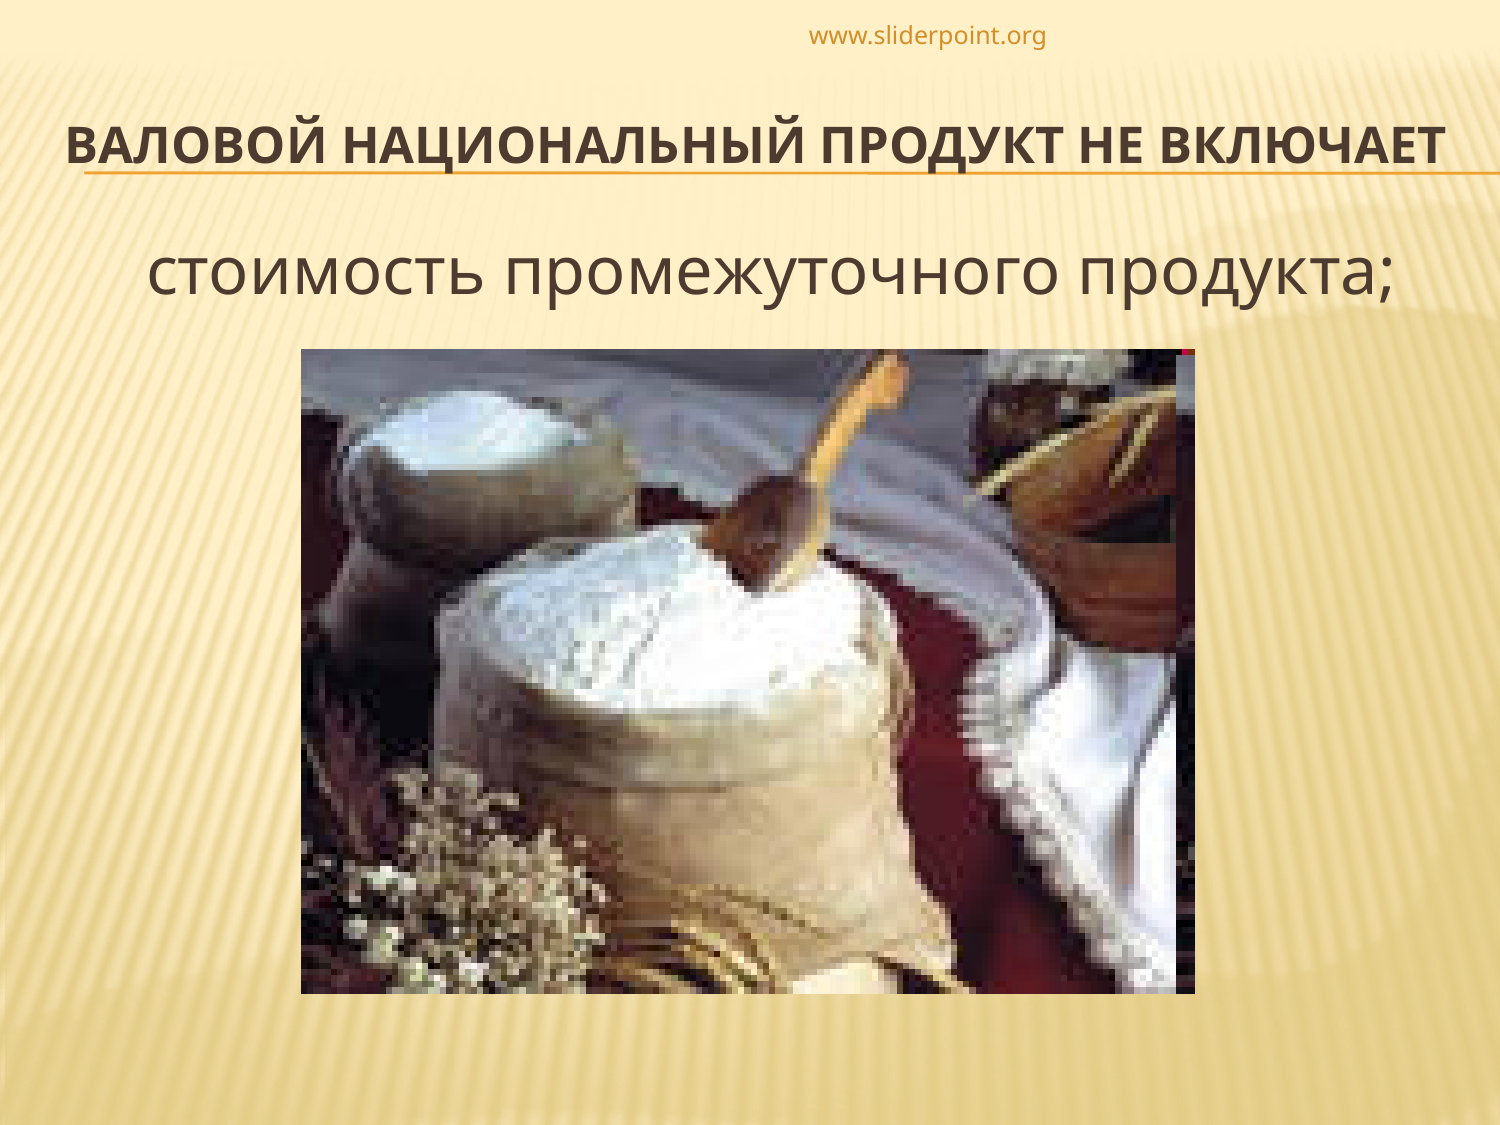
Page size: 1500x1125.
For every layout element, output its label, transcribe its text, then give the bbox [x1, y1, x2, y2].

picture [300, 349, 1195, 995]
footer www.sliderpoint.org [587, 12, 1063, 60]
title Валовой национальный продукт не включает [50, 75, 1475, 213]
list стоимость промежуточного продукта; [75, 220, 1425, 1005]
